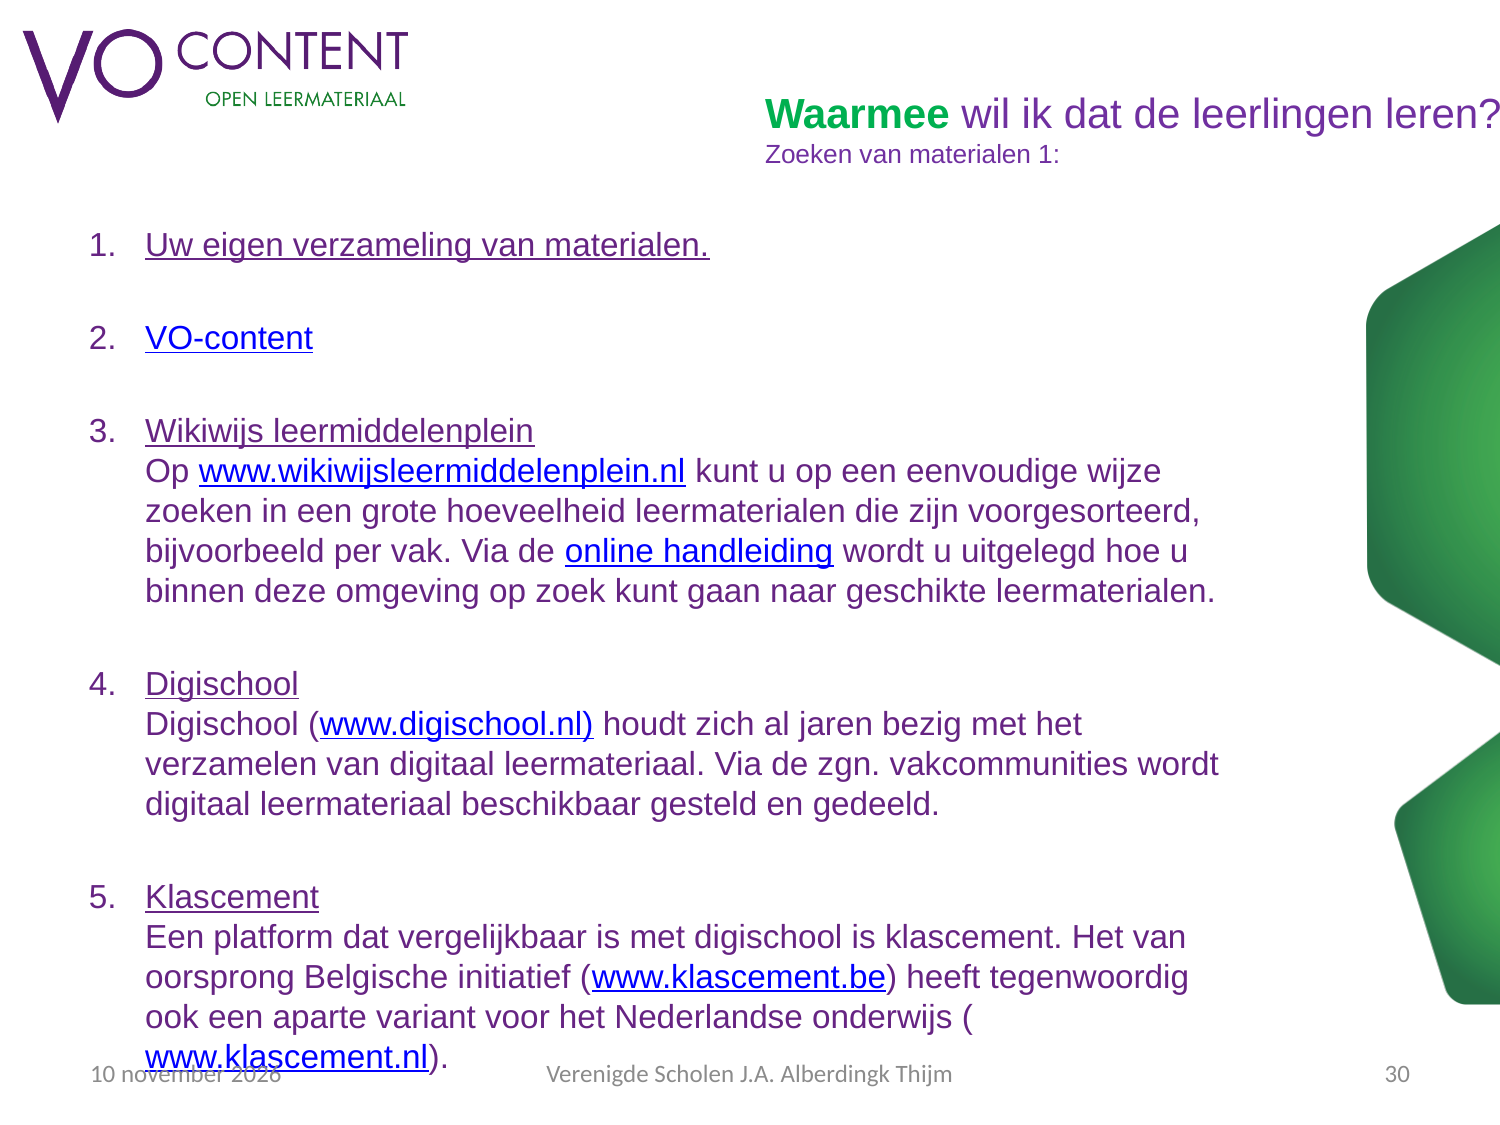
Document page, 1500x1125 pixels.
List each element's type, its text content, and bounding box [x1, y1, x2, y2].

footer Verenigde Scholen J.A. Alberdingk Thijm [512, 1042, 988, 1103]
slide_number 30 [1074, 1042, 1425, 1103]
list Uw eigen verzameling van materialen. VO-content Wikiwijs leermiddelenplein Op www.wikiwijsleermiddelenplein.nl kunt u op een eenvoudige wijze zoeken in een grote hoeveelheid leermaterialen die zijn voorgesorteerd, bijvoorbeeld per vak. Via de online handleiding wordt u uitgelegd hoe u binnen deze omgeving op zoek kunt gaan naar geschikte leermaterialen. Digischool Digischool (www.digischool.nl) houdt zich al jaren bezig met het verzamelen van digitaal leermateriaal. Via de zgn. vakcommunities wordt digitaal leermateriaal beschikbaar gesteld en gedeeld. Klascement Een platform dat vergelijkbaar is met digischool is klascement. Het van oorsprong Belgische initiatief (www.klascement.be) heeft tegenwoordig ook een aparte variant voor het Nederlandse onderwijs (www.klascement.nl). [74, 215, 1239, 1065]
title Waarmee wil ik dat de leerlingen leren? Zoeken van materialen 1: [750, 78, 1500, 178]
picture [22, 29, 408, 124]
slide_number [75, 1042, 425, 1103]
picture [1366, 222, 1500, 1005]
